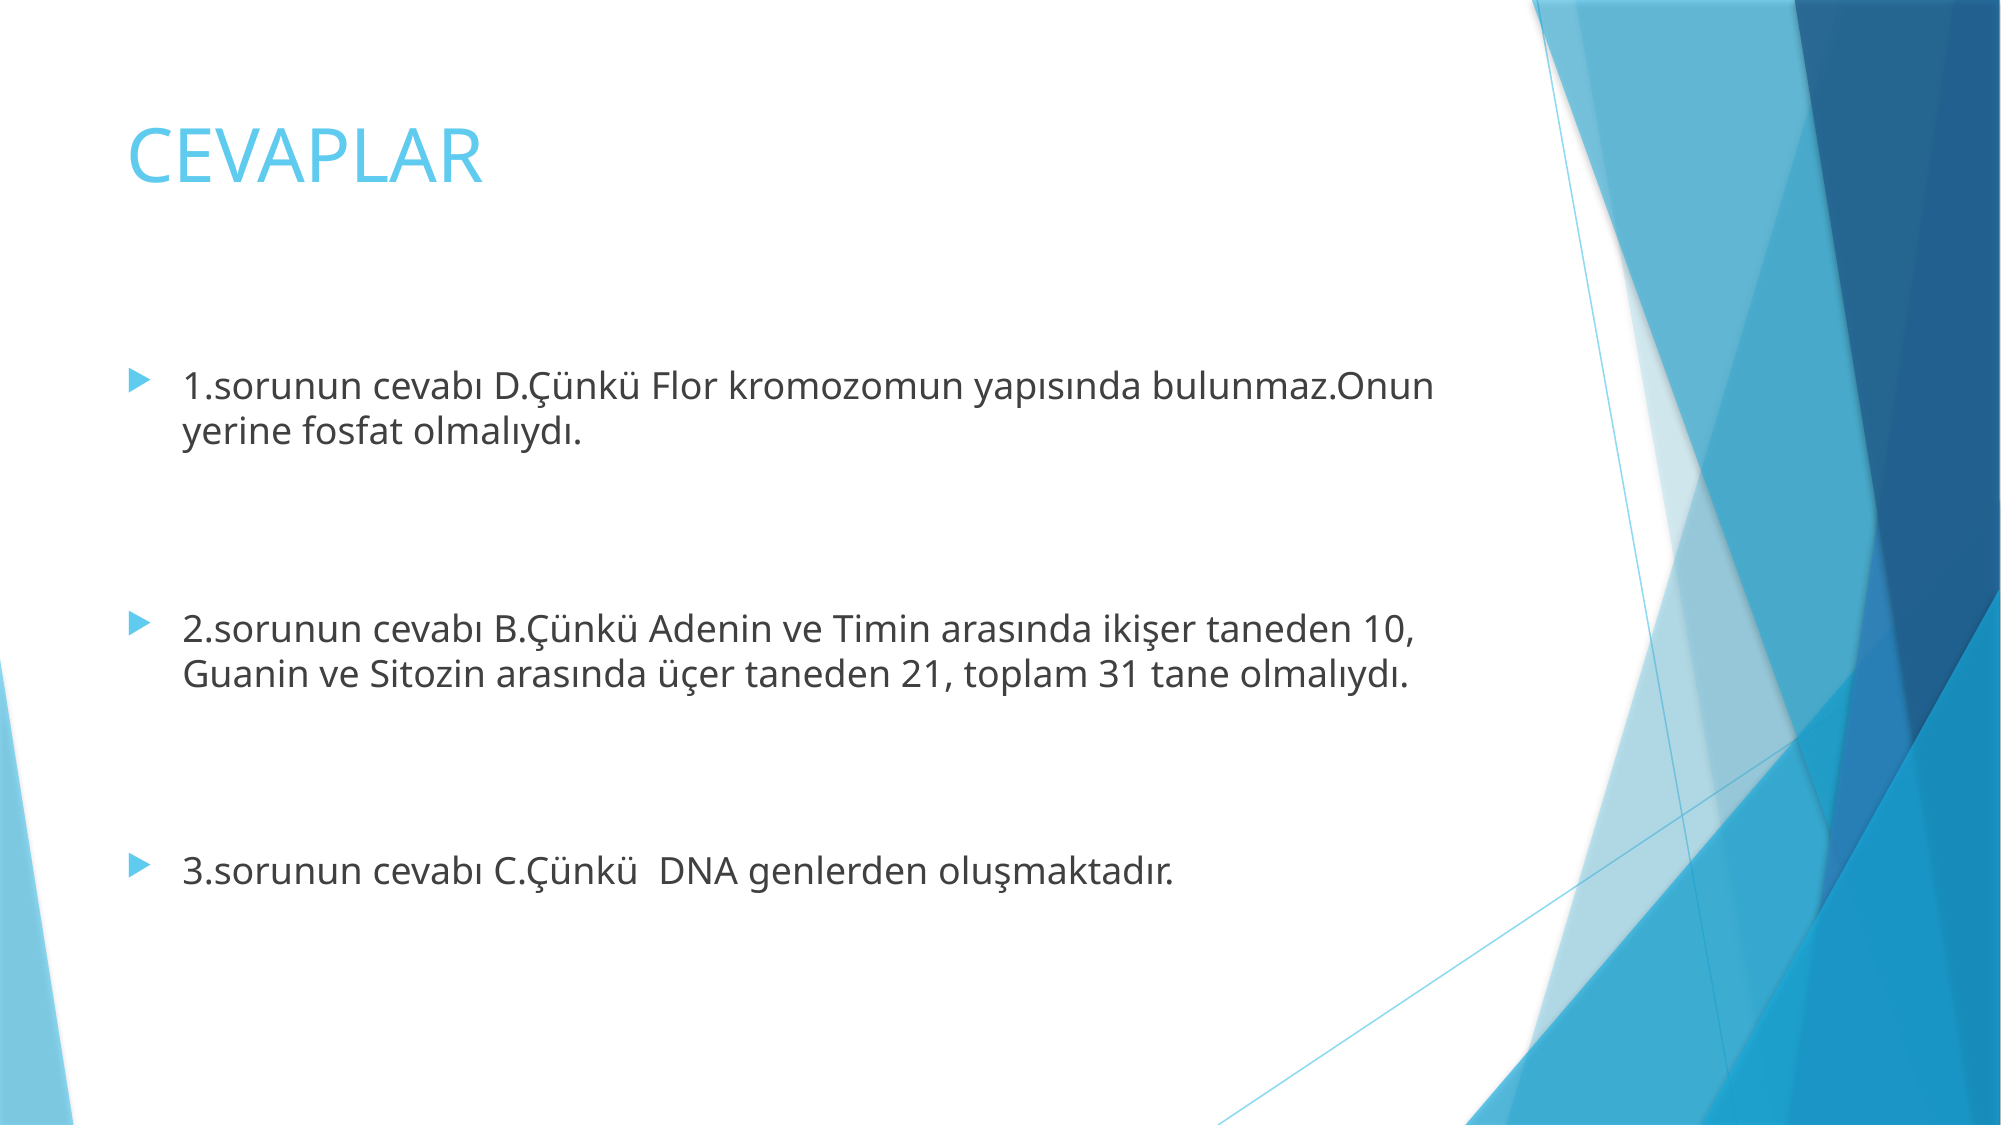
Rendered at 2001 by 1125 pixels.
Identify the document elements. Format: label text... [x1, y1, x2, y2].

list 1.sorunun cevabı D.Çünkü Flor kromozomun yapısında bulunmaz.Onun yerine fosfat olmalıydı. 2.sorunun cevabı B.Çünkü Adenin ve Timin arasında ikişer taneden 10, Guanin ve Sitozin arasında üçer taneden 21, toplam 31 tane olmalıydı. 3.sorunun cevabı C.Çünkü DNA genlerden oluşmaktadır. [111, 354, 1522, 992]
title CEVAPLAR [111, 99, 1522, 317]
